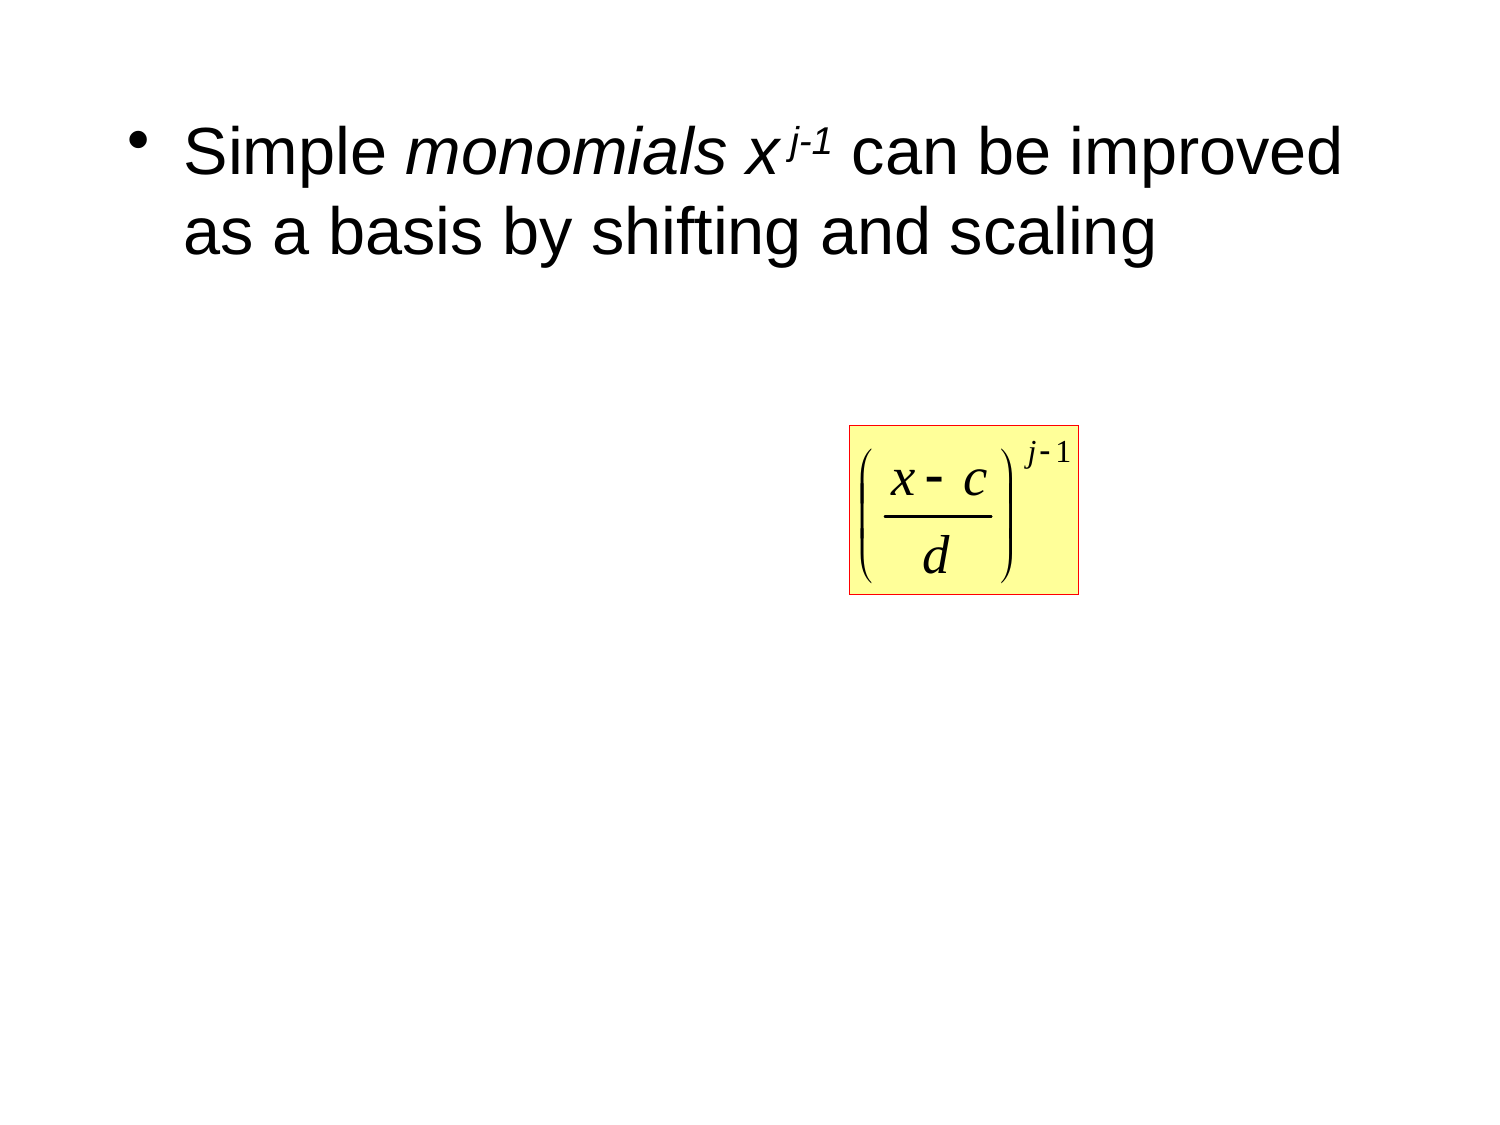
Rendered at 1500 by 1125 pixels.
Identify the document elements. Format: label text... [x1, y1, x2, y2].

list Simple monomials x j-1 can be improved as a basis by shifting and scaling [112, 99, 1388, 1001]
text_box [849, 424, 1079, 595]
